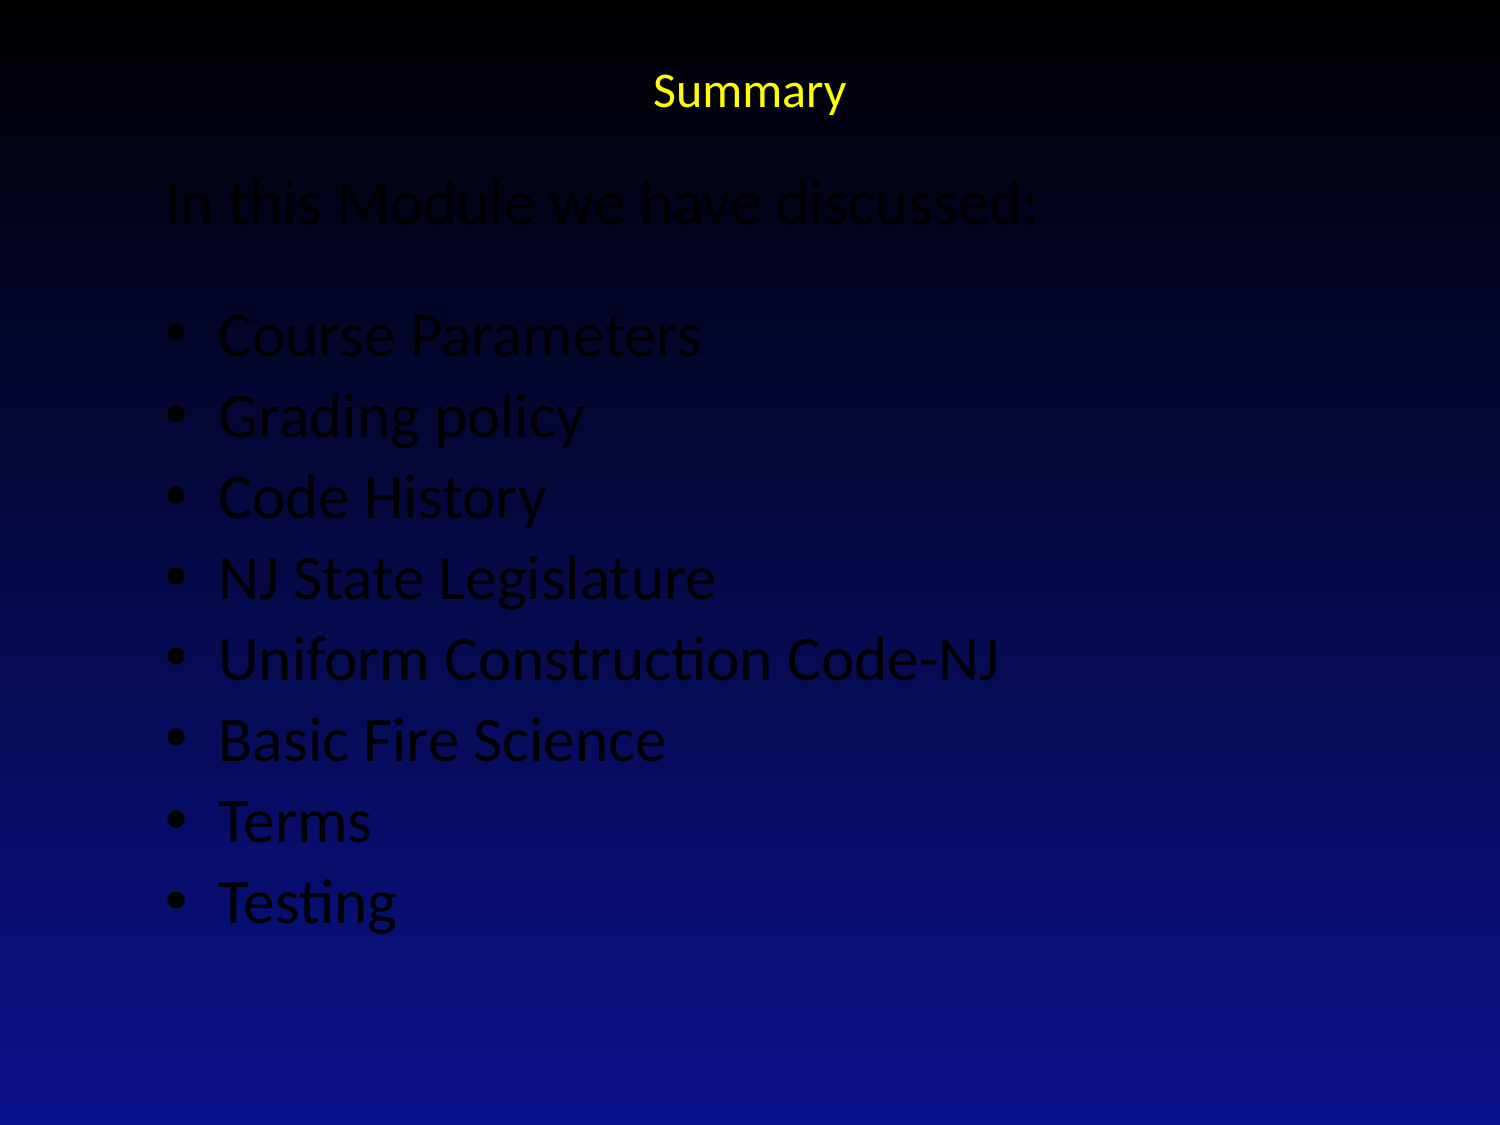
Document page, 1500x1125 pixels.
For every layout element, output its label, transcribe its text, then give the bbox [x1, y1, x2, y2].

title Summary [150, 50, 1350, 126]
list In this Module we have discussed: Course Parameters Grading policy Code History NJ State Legislature Uniform Construction Code-NJ Basic Fire Science Terms Testing [150, 162, 1425, 950]
